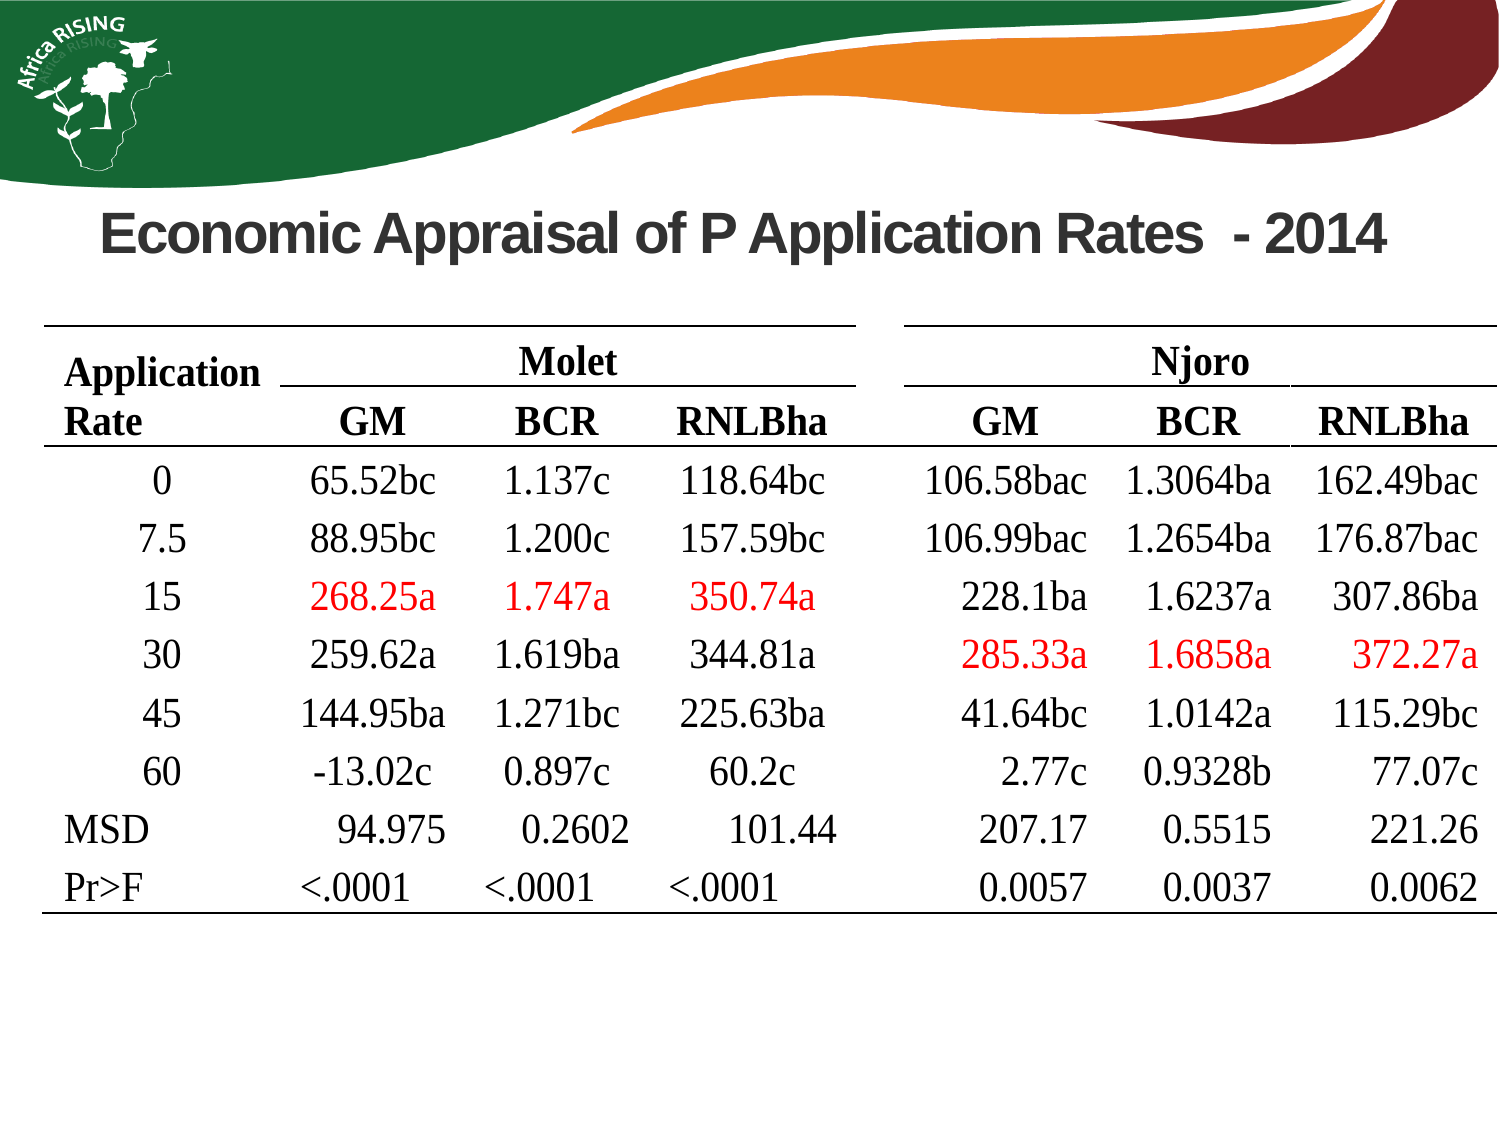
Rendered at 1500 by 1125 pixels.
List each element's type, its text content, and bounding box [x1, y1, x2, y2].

picture [0, 0, 1499, 188]
picture [24, 324, 1500, 1013]
title Economic Appraisal of P Application Rates - 2014 [24, 194, 1463, 288]
